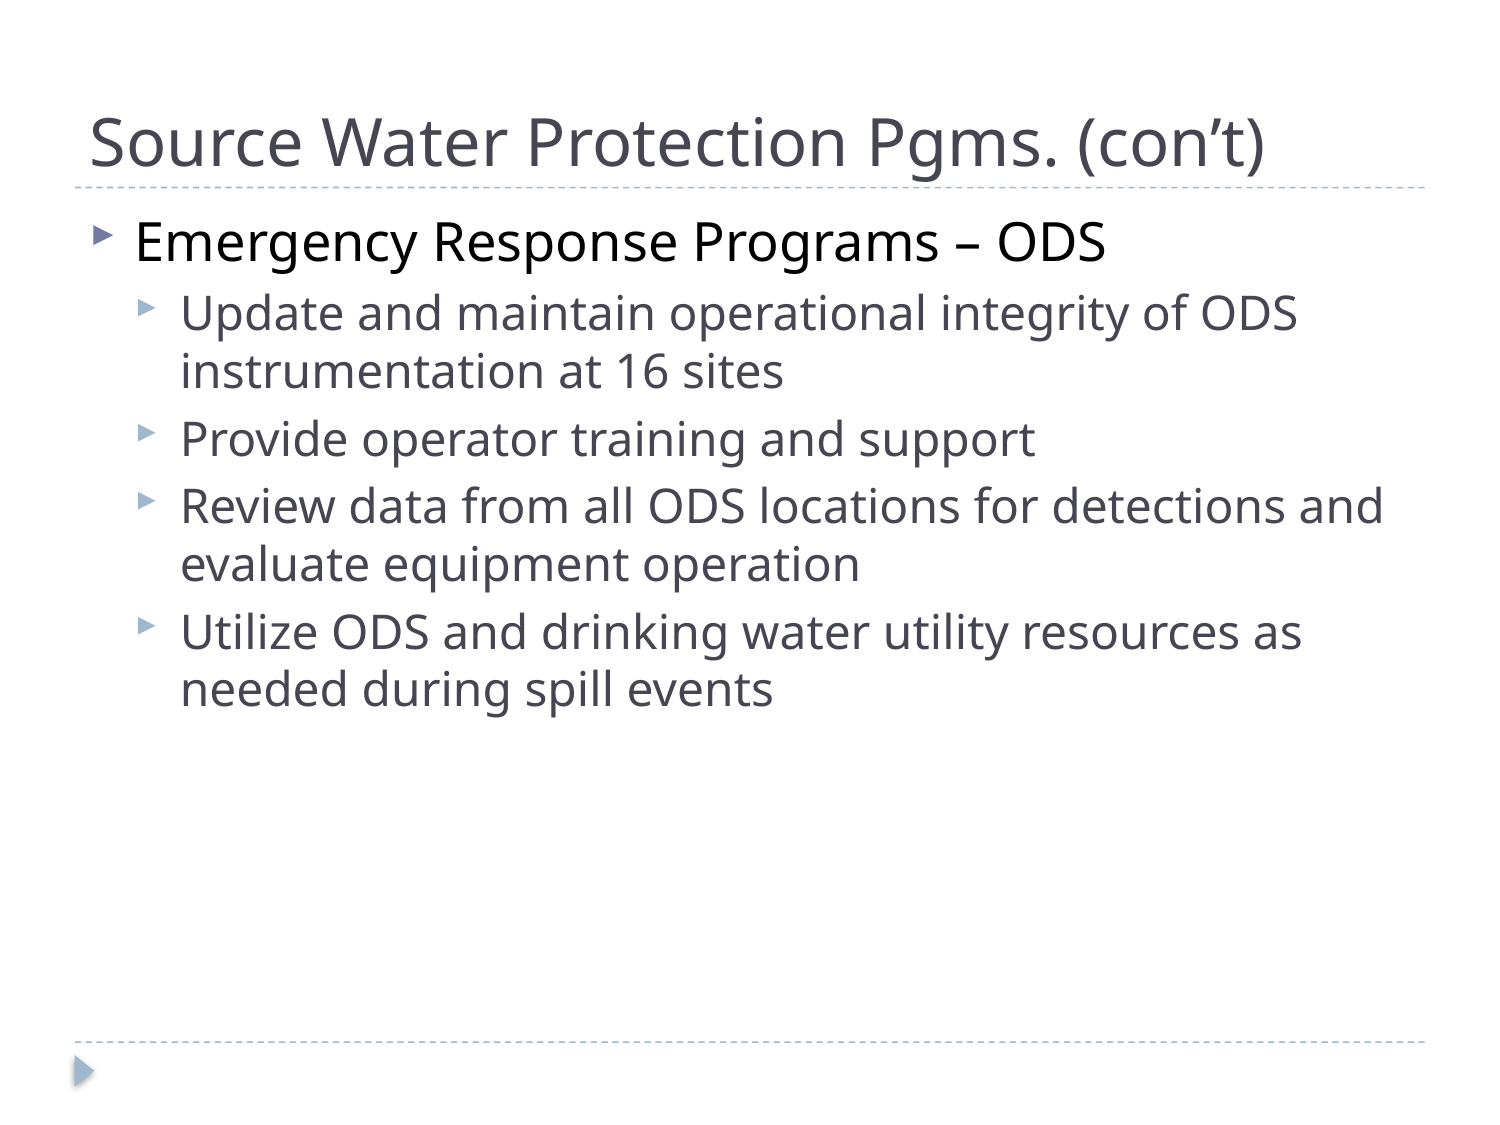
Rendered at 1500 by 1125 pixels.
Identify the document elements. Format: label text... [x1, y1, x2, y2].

title Source Water Protection Pgms. (con’t) [75, 24, 1425, 188]
list Emergency Response Programs – ODS Update and maintain operational integrity of ODS instrumentation at 16 sites Provide operator training and support Review data from all ODS locations for detections and evaluate equipment operation Utilize ODS and drinking water utility resources as needed during spill events [75, 200, 1425, 1010]
